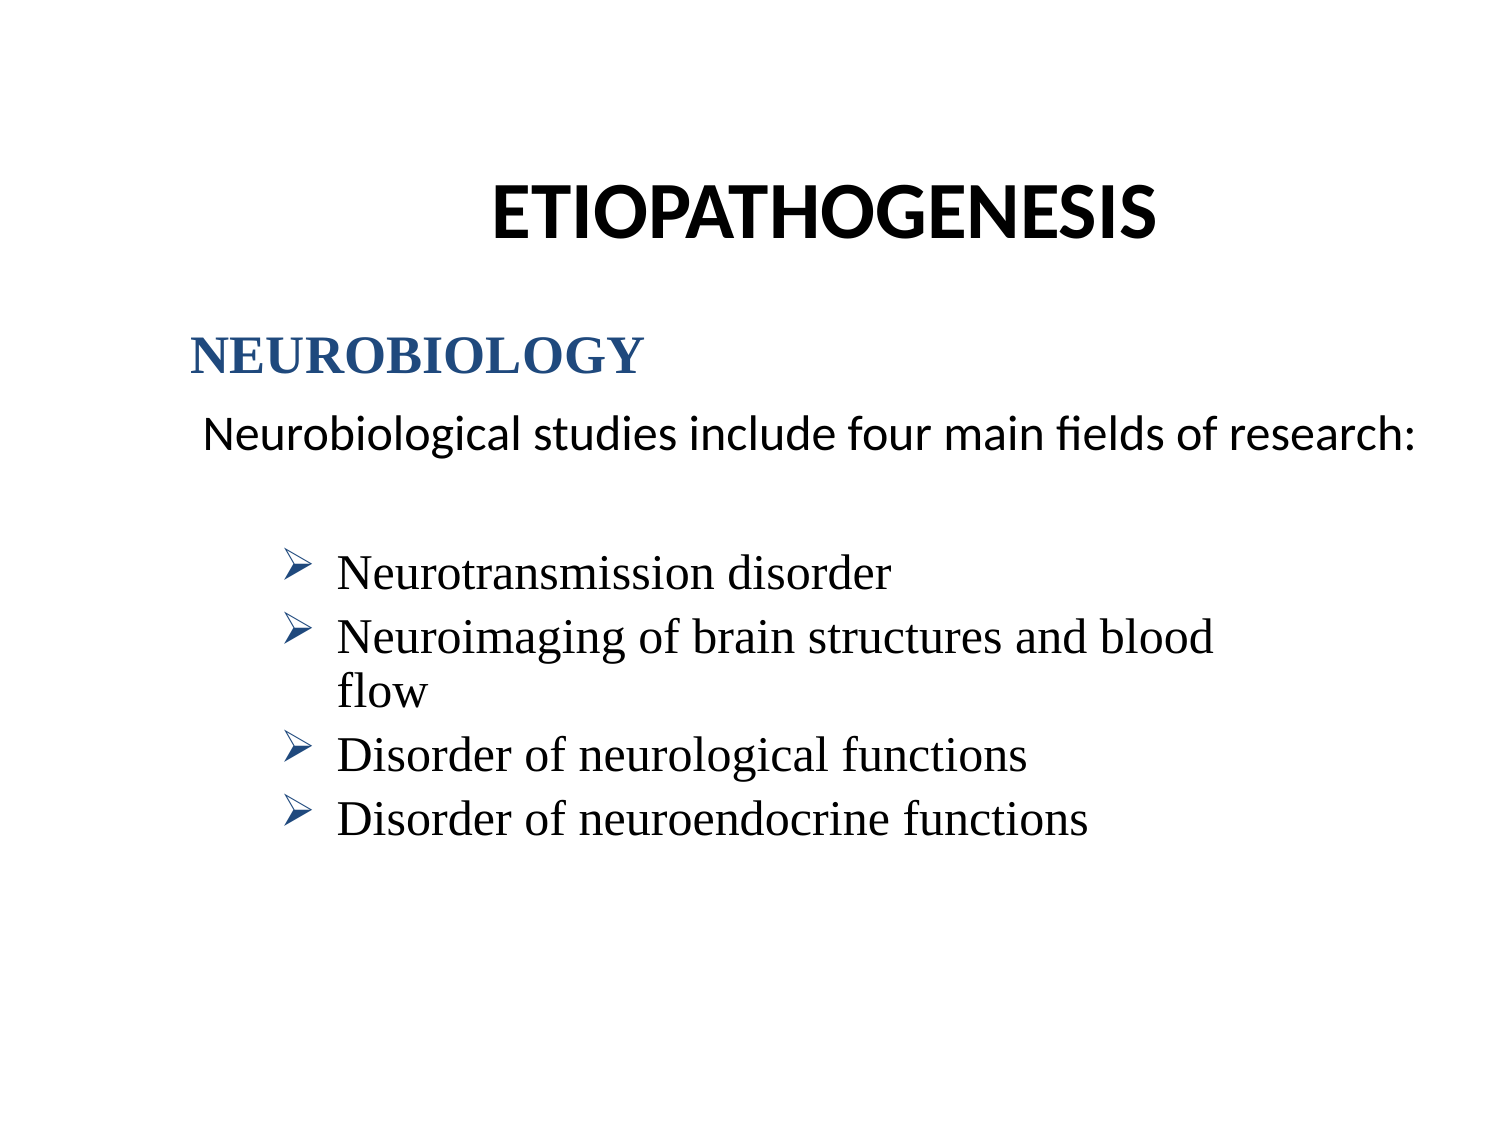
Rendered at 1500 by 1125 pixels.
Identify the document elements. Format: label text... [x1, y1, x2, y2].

text_box NEUROBIOLOGY [175, 312, 825, 393]
list Neurobiological studies include four main fields of research: [187, 399, 1463, 488]
title ETIOPATHOGENESIS [187, 149, 1463, 263]
text_box Neurotransmission disorder Neuroimaging of brain structures and blood flow Disorder of neurological functions Disorder of neuroendocrine functions [265, 538, 1254, 789]
